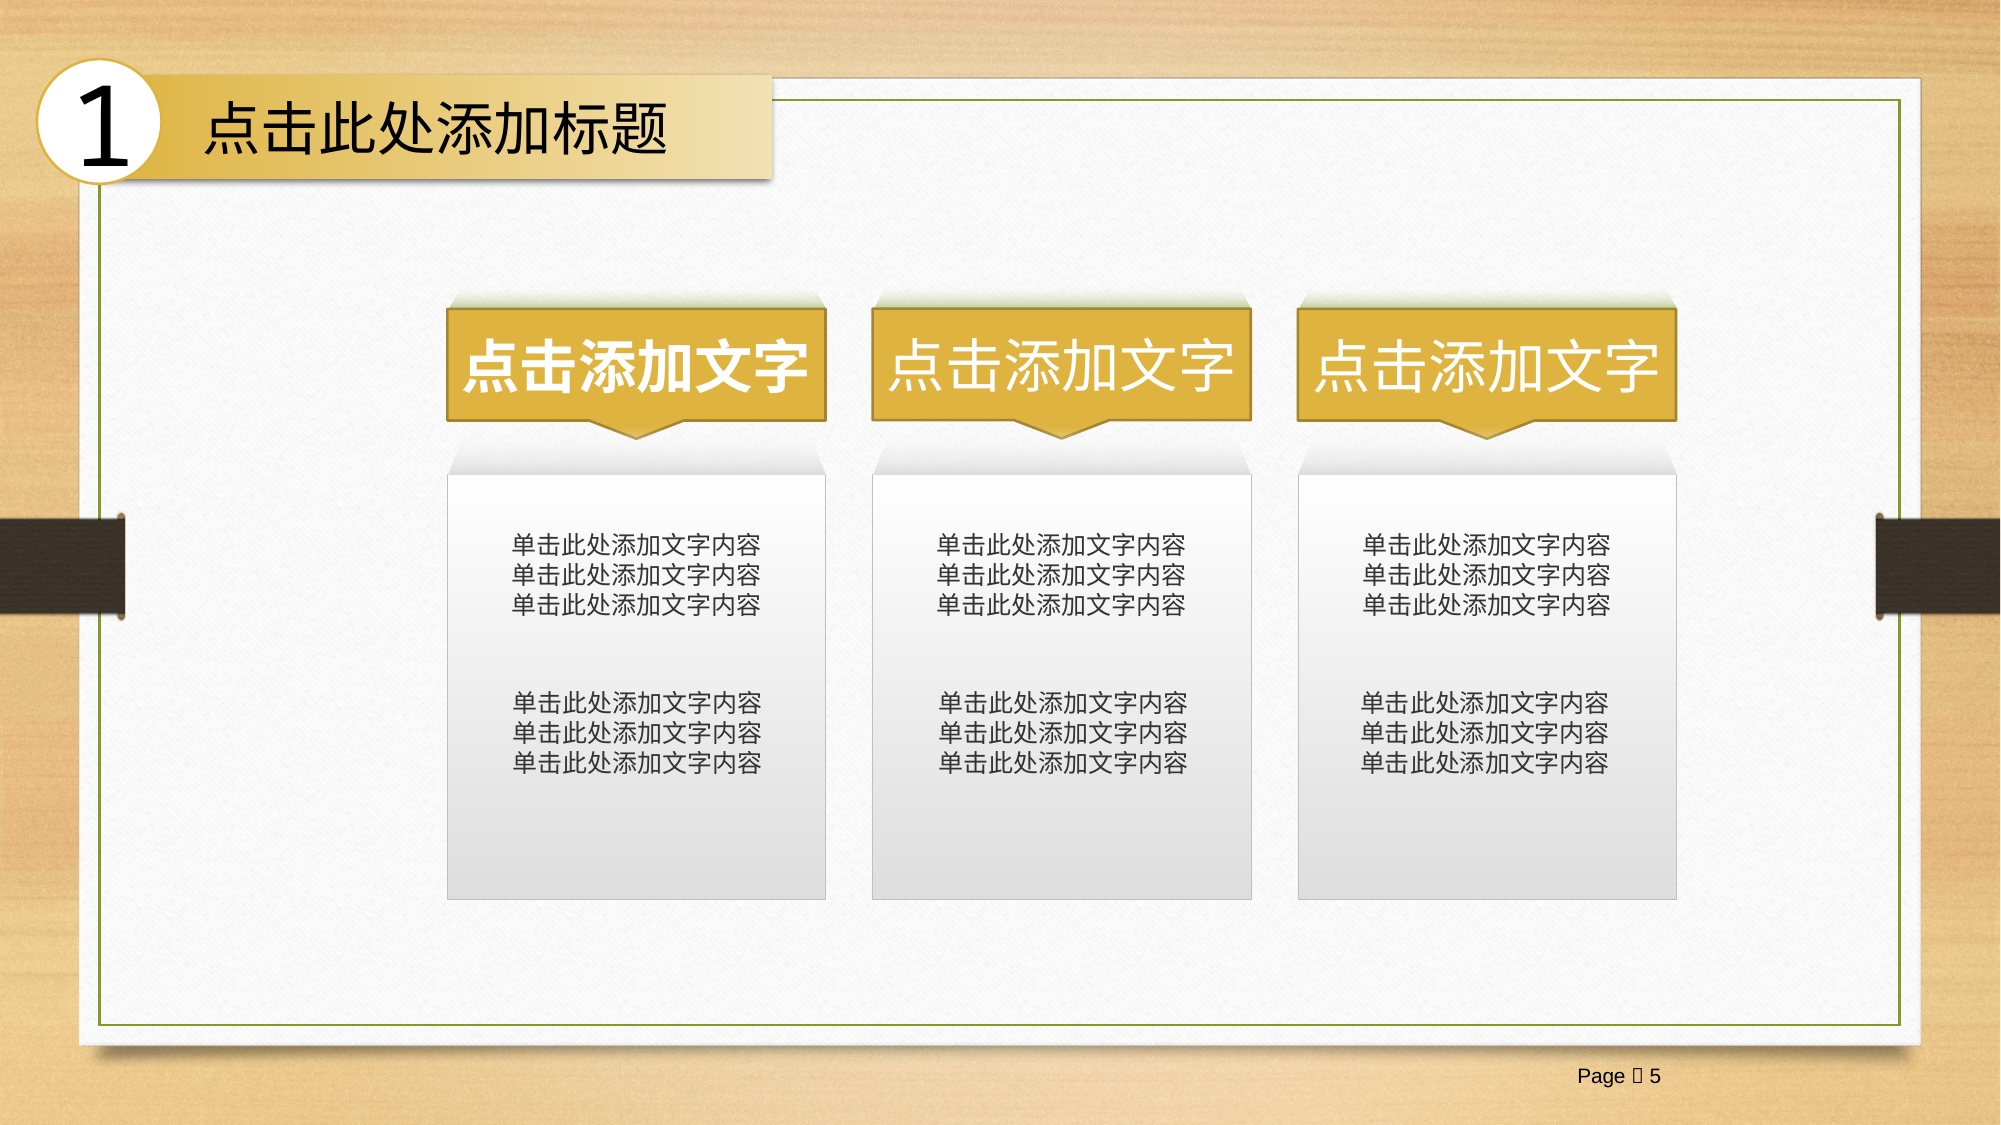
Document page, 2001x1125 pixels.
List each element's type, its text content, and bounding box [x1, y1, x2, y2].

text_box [447, 426, 827, 900]
text_box 1 [35, 57, 163, 186]
picture [0, 0, 2001, 1125]
slide_number Page  5 [1439, 1058, 1676, 1091]
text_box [1295, 426, 1677, 900]
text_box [1297, 284, 1677, 426]
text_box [447, 284, 826, 426]
text_box 点击此处添加标题 [129, 75, 772, 179]
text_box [872, 284, 1251, 426]
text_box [872, 426, 1253, 900]
